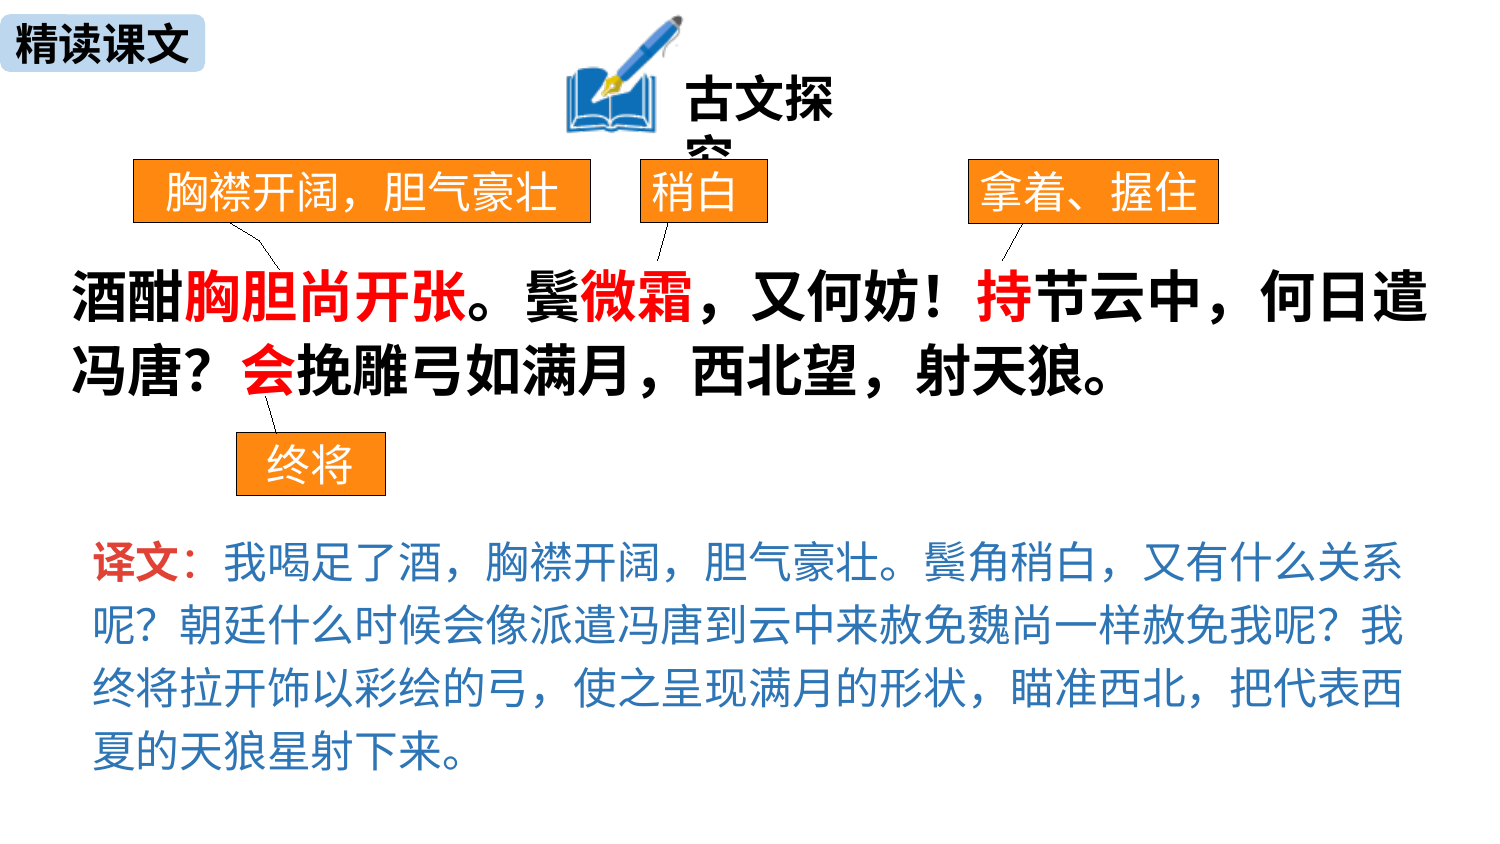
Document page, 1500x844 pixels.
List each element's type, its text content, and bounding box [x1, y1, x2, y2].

text_box 精读课文 [0, 13, 207, 73]
text_box 胸襟开阔，胆气豪壮 [133, 159, 591, 270]
text_box 酒酣胸胆尚开张。鬓微霜，又何妨！持节云中，何日遣冯唐？会挽雕弓如满月，西北望，射天狼。 [60, 248, 1440, 409]
text_box 稍白 [640, 159, 768, 261]
text_box 古文探究 [689, 57, 900, 137]
text_box 终将 [236, 396, 386, 496]
picture [556, 12, 689, 141]
text_box 译文：我喝足了酒，胸襟开阔，胆气豪壮。鬓角稍白，又有什么关系呢？朝廷什么时候会像派遣冯唐到云中来赦免魏尚一样赦免我呢？我终将拉开饰以彩绘的弓，使之呈现满月的形状，瞄准西北，把代表西夏的天狼星射下来。 [80, 518, 1450, 782]
text_box 拿着、握住 [968, 159, 1219, 261]
